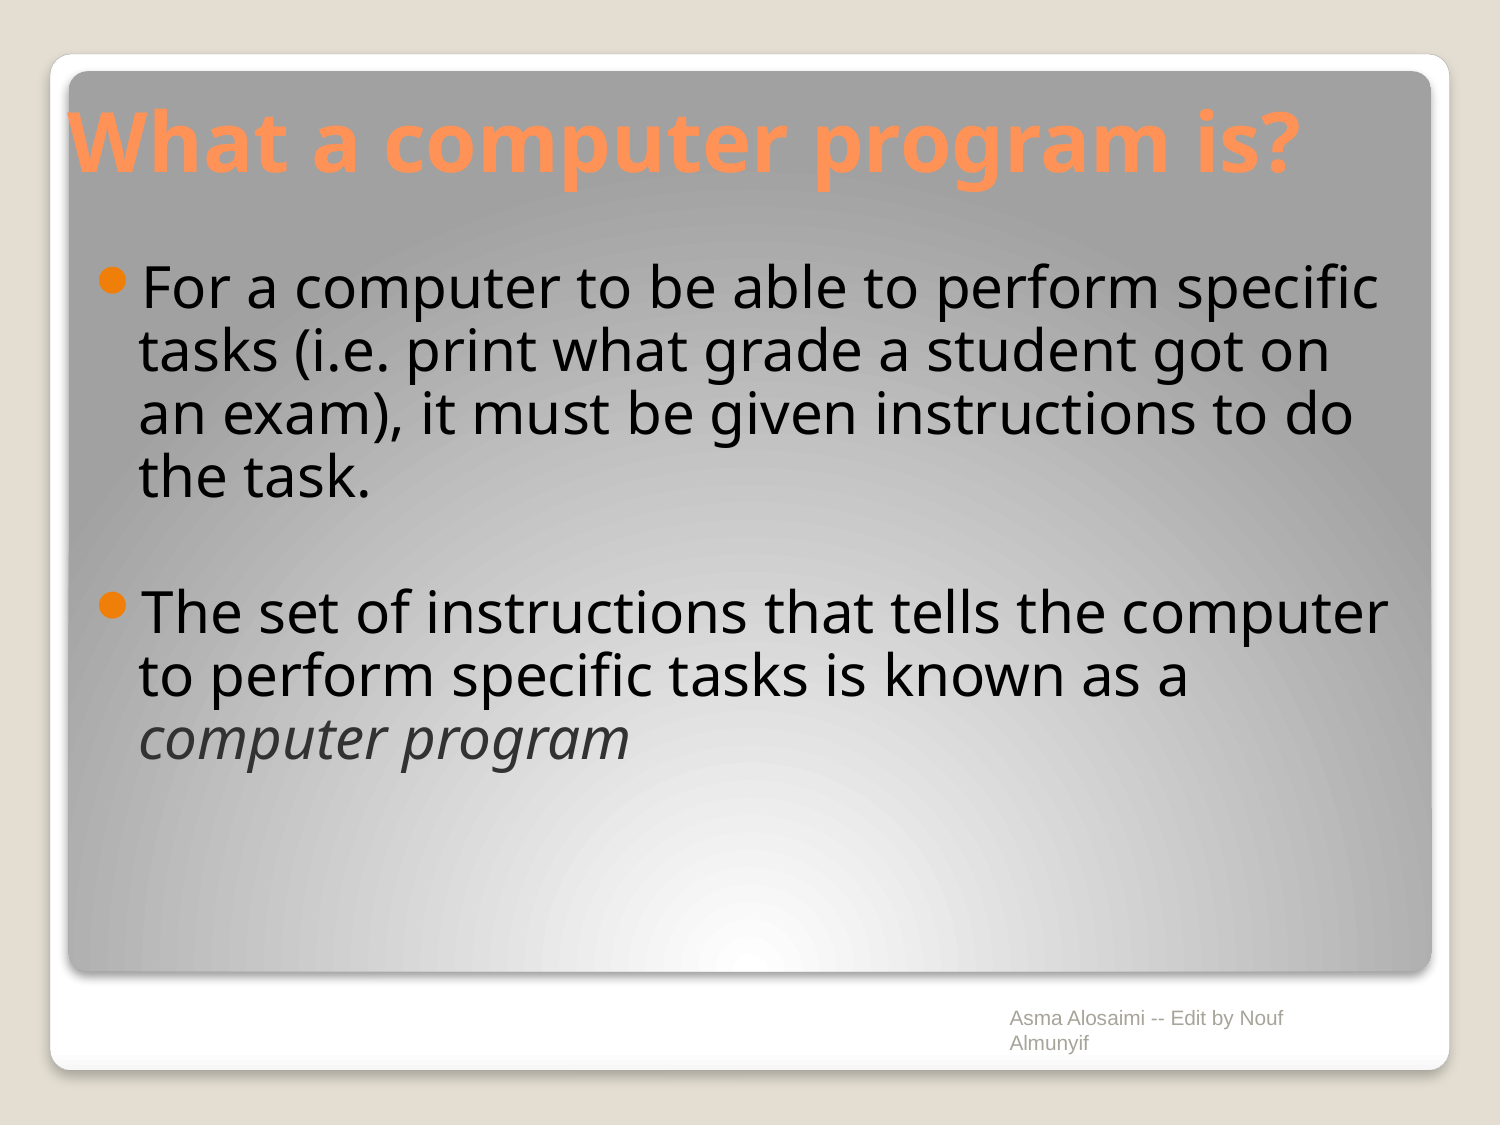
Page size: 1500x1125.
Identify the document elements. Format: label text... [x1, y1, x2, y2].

footer Asma Alosaimi -- Edit by Nouf Almunyif [994, 1002, 1370, 1063]
list For a computer to be able to perform specific tasks (i.e. print what grade a student got on an exam), it must be given instructions to do the task. The set of instructions that tells the computer to perform specific tasks is known as a computer program [64, 243, 1408, 931]
title What a computer program is? [53, 71, 1441, 197]
